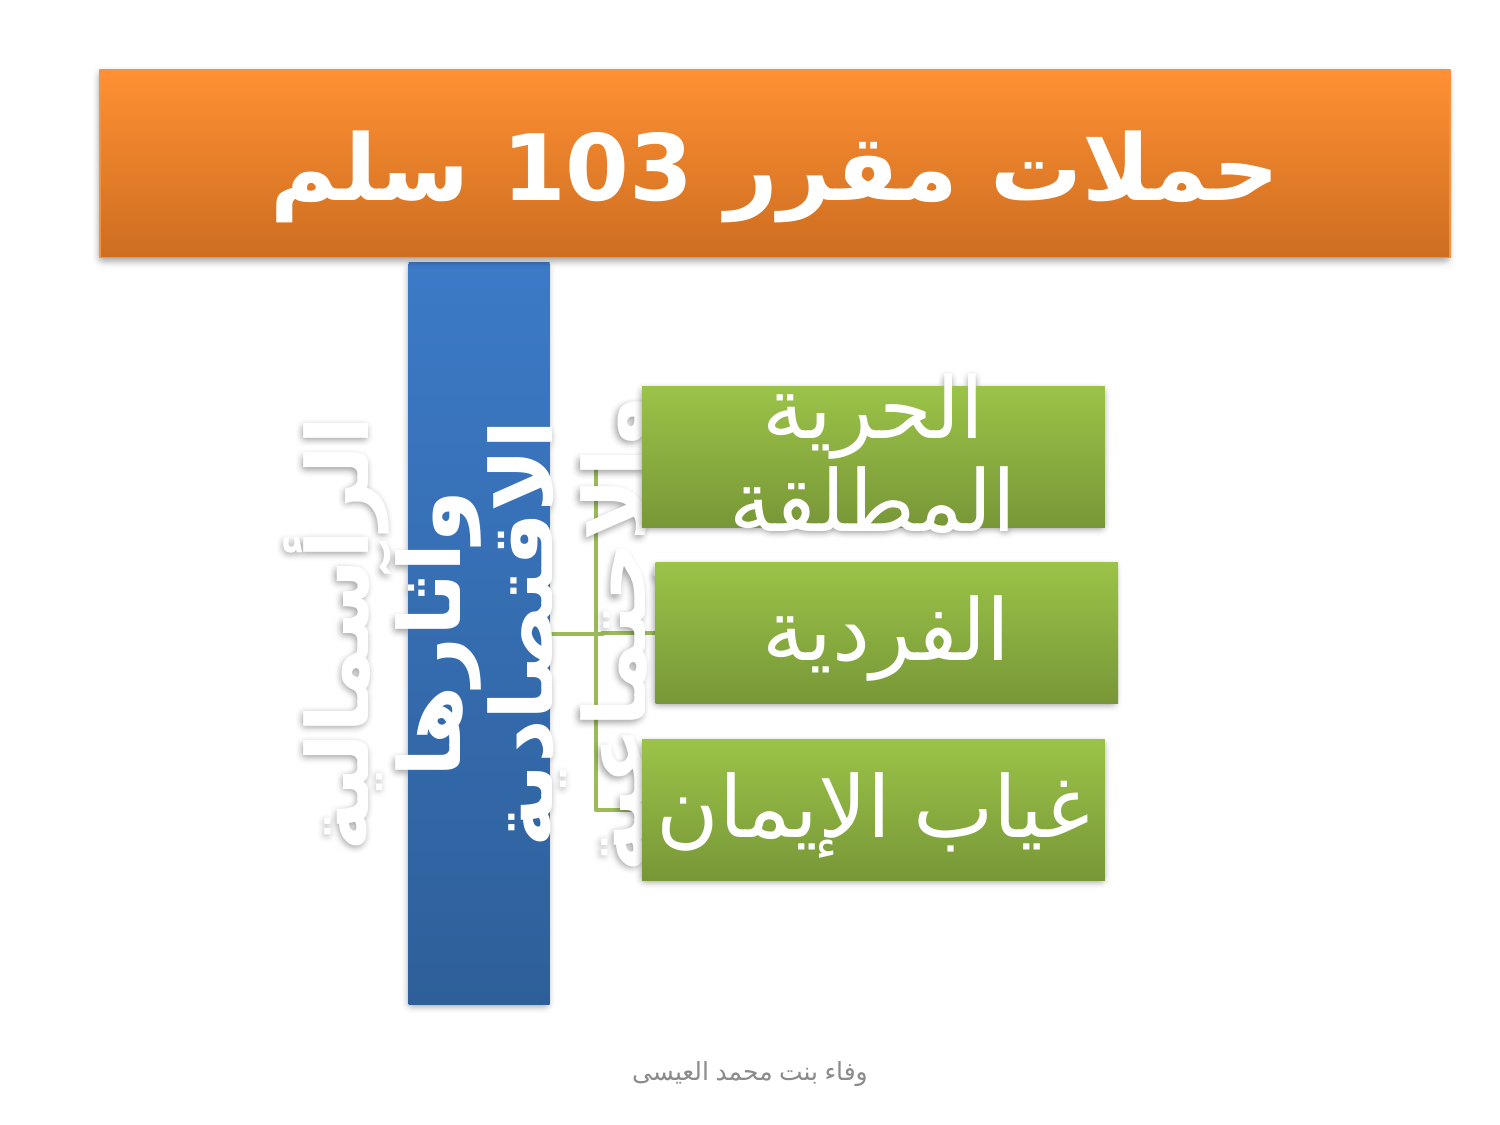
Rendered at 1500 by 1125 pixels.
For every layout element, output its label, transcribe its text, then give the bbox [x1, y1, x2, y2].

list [88, 262, 1426, 1006]
text_box حملات مقرر 103 سلم [99, 69, 1451, 258]
footer وفاء بنت محمد العيسى [512, 1042, 988, 1103]
